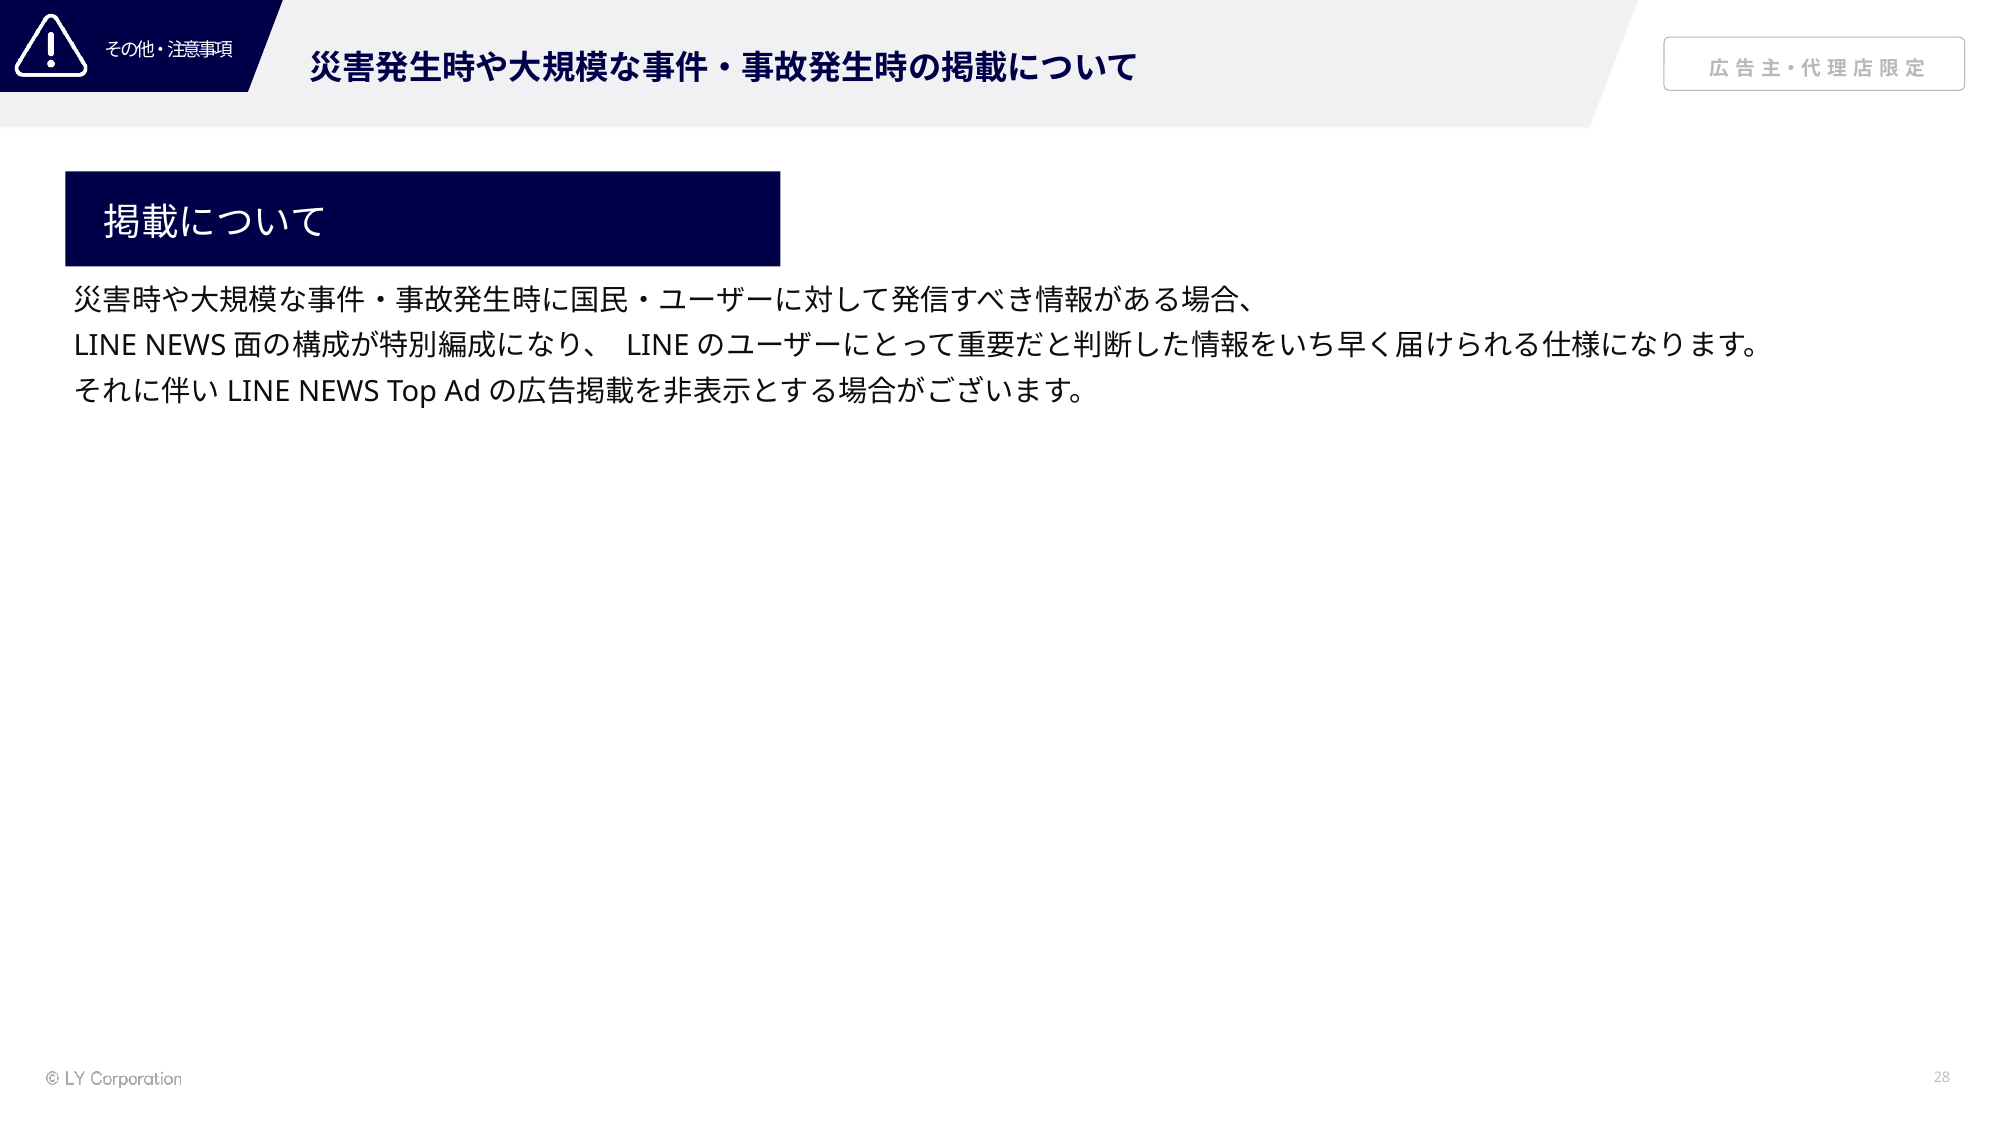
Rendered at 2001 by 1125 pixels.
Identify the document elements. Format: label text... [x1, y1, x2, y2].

text_box その他・注意事項 [97, 13, 240, 81]
picture [8, 4, 92, 88]
text_box [64, 170, 782, 268]
text_box 掲載について [88, 190, 457, 251]
list 災害時や大規模な事件・事故発生時に国民・ユーザーに対して発信すべき情報がある場合、 LINE NEWS面の構成が特別編成になり、 LINEのユーザーにとって重要だと判断した情報をいち早く届けられる仕様になります。 それに伴いLINE NEWS Top Adの広告掲載を非表示とする場合がございます。 [73, 270, 1955, 413]
list 災害発生時や大規模な事件・事故発生時の掲載について [309, 41, 1645, 97]
picture [46, 1071, 181, 1088]
